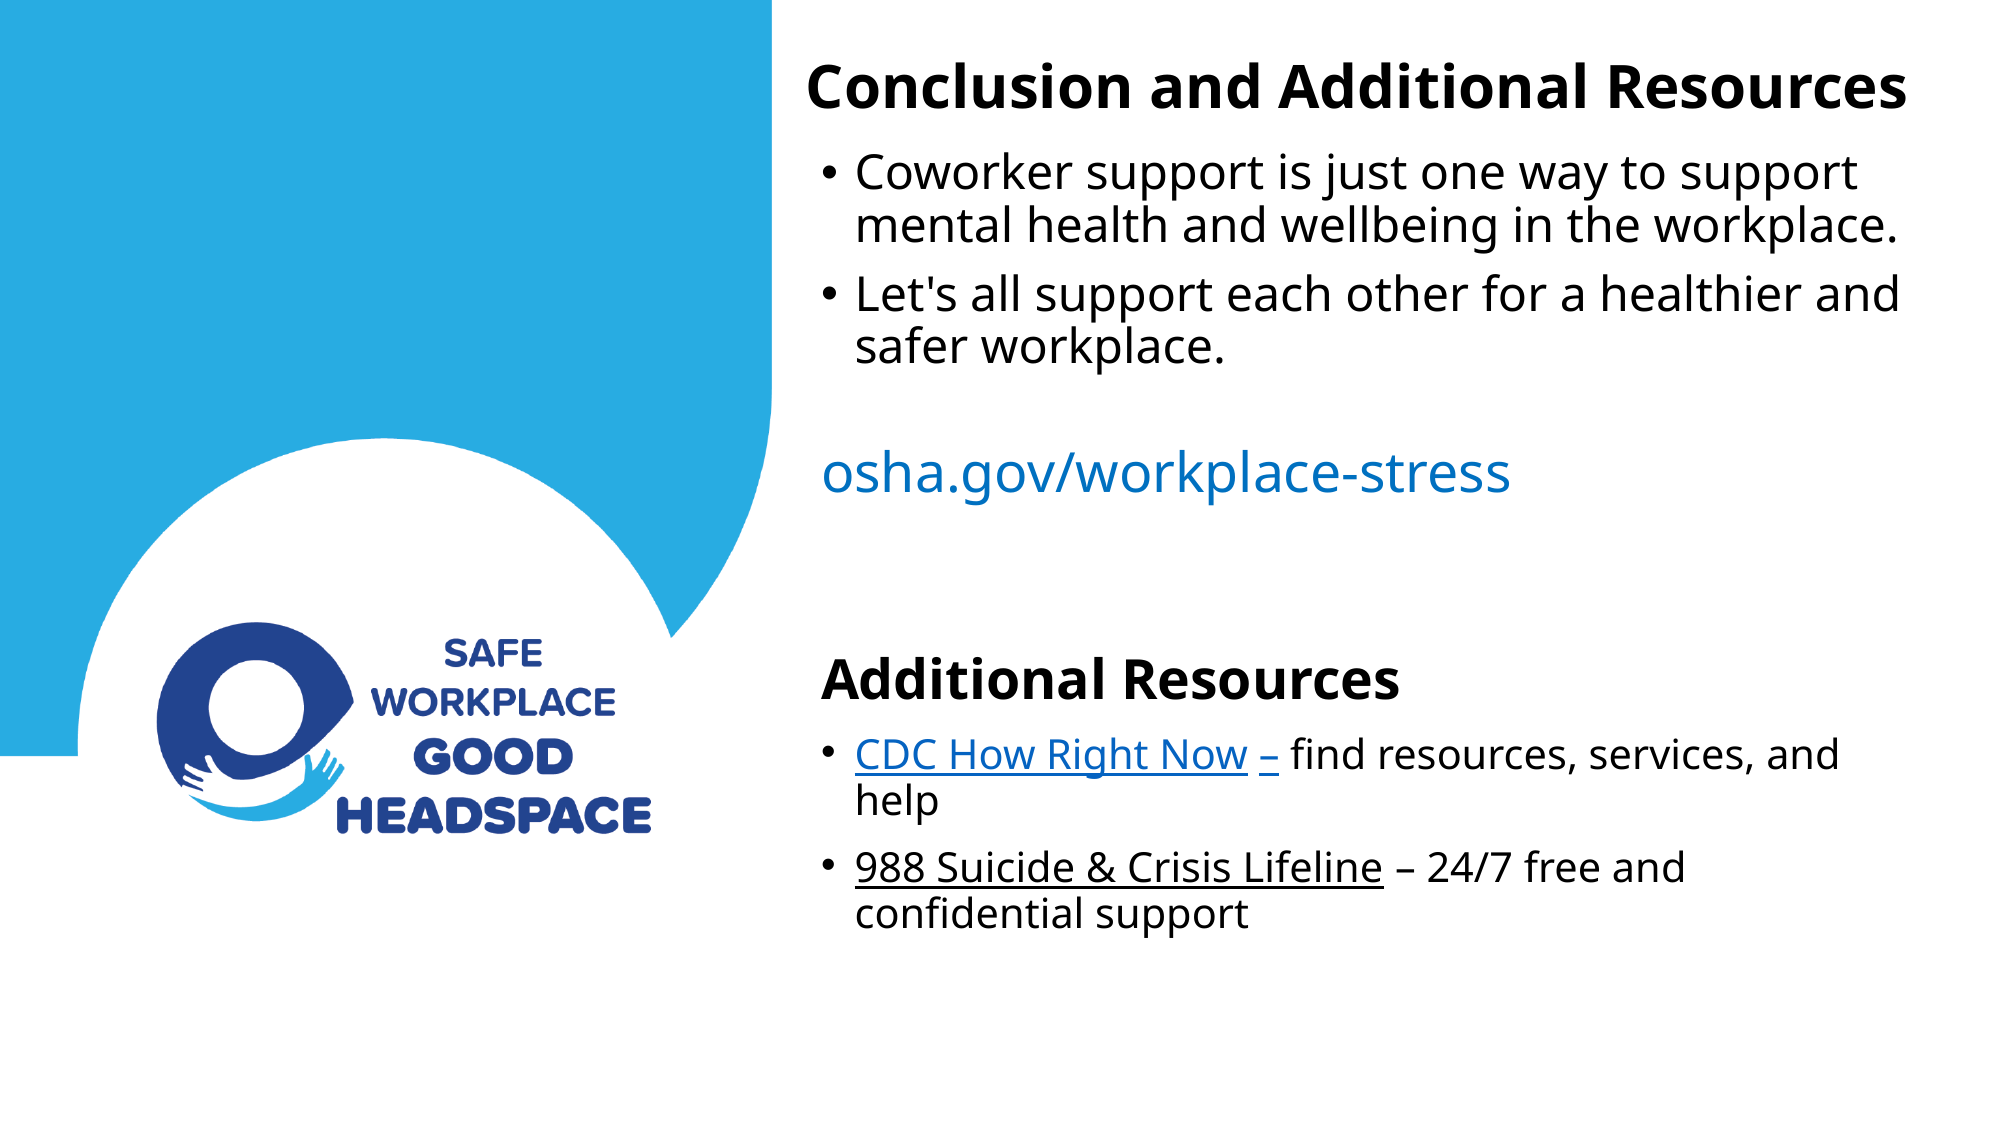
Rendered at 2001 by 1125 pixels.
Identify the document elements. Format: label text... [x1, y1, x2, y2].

list Coworker support is just one way to support mental health and wellbeing in the workplace. Let's all support each other for a healthier and safer workplace. osha.gov/workplace-stress Additional Resources CDC How Right Now – find resources, services, and help 988 Suicide & Crisis Lifeline – 24/7 free and confidential support [805, 140, 1941, 1007]
picture [0, 0, 2000, 1125]
title Conclusion and Additional Resources [790, 8, 1985, 130]
